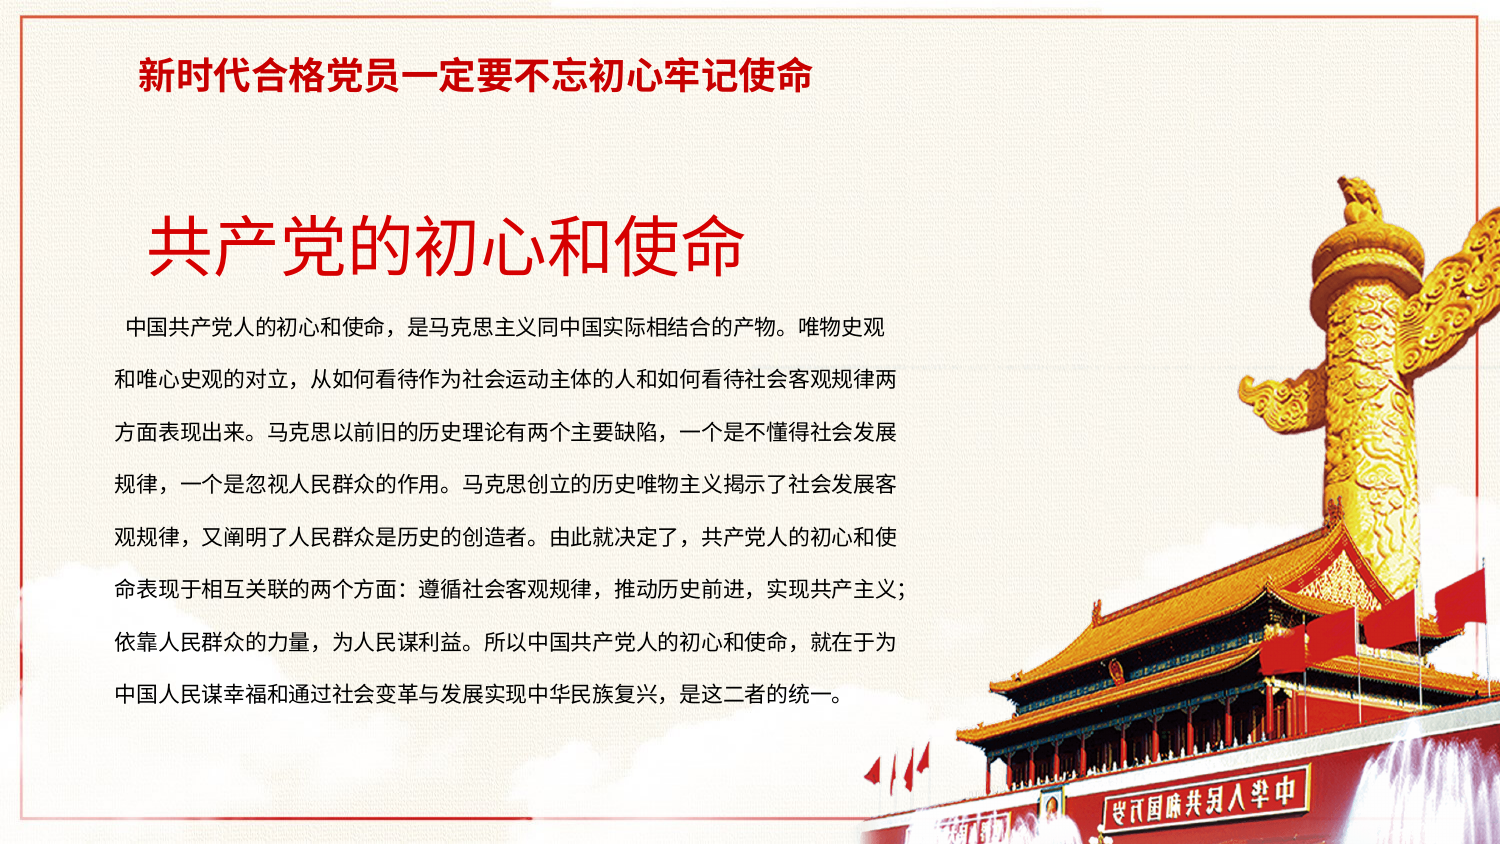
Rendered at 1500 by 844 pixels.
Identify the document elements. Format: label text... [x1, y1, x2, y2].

text_box 共产党的初心和使命 [132, 197, 744, 280]
title 新时代合格党员一定要不忘初心牢记使命 [123, 39, 1474, 109]
picture [0, 0, 1500, 844]
text_box 中国共产党人的初心和使命，是马克思主义同中国实际相结合的产物。唯物史观和唯心史观的对立，从如何看待作为社会运动主体的人和如何看待社会客观规律两方面表现出来。马克思以前旧的历史理论有两个主要缺陷，一个是不懂得社会发展规律，一个是忽视人民群众的作用。马克思创立的历史唯物主义揭示了社会发展客观规律，又阐明了人民群众是历史的创造者。由此就决定了，共产党人的初心和使命表现于相互关联的两个方面：遵循社会客观规律，推动历史前进，实现共产主义；依靠人民群众的力量，为人民谋利益。所以中国共产党人的初心和使命，就在于为中国人民谋幸福和通过社会变革与发展实现中华民族复兴，是这二者的统一。 [100, 280, 744, 715]
